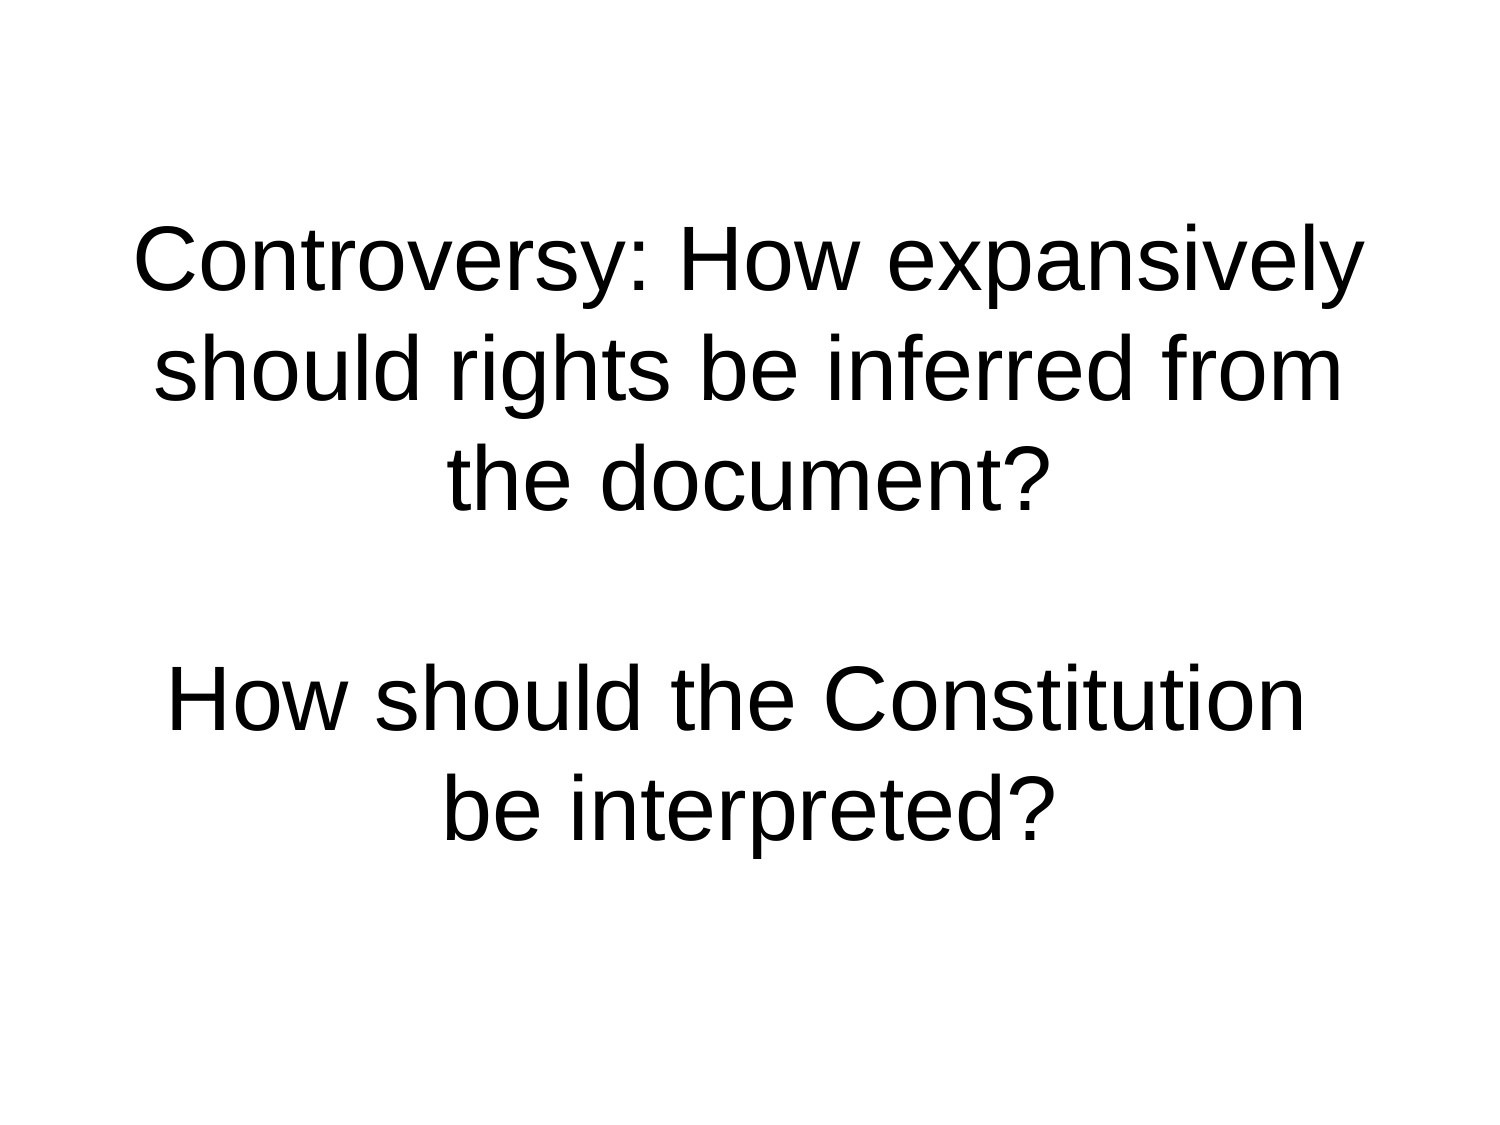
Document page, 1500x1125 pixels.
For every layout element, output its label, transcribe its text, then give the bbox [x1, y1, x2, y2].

title Controversy: How expansively should rights be inferred from the document? How should the Constitution be interpreted? [74, 44, 1426, 1013]
